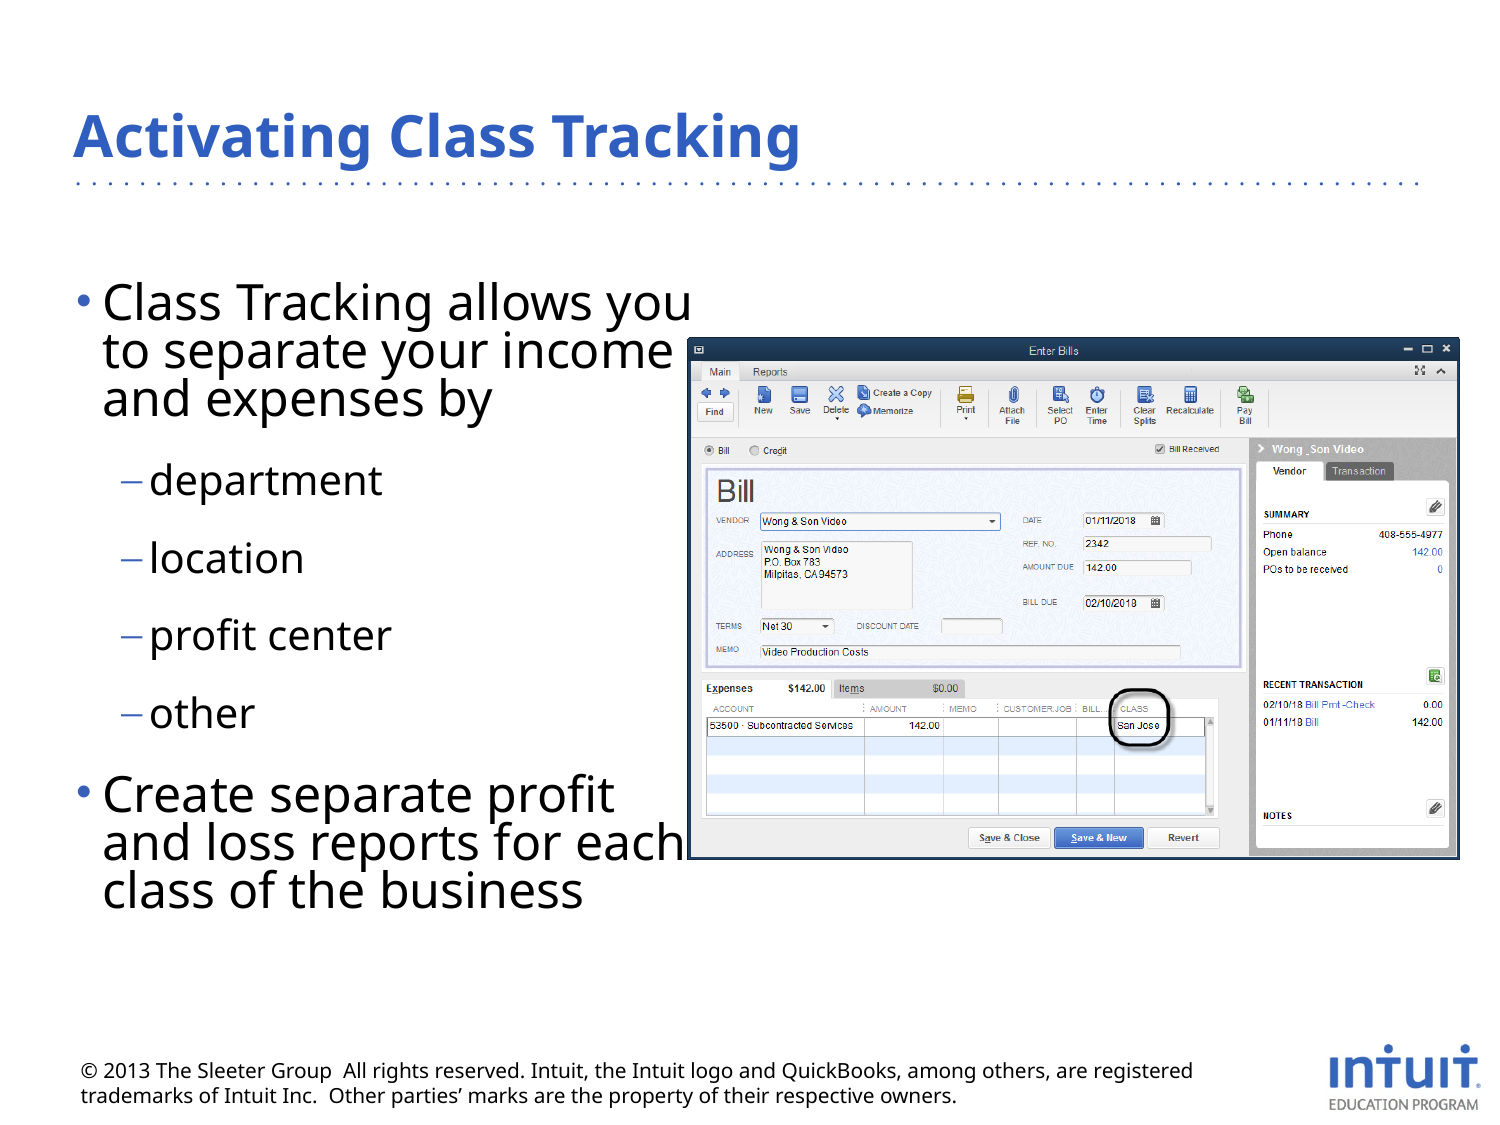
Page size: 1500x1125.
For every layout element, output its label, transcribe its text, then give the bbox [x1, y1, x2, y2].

picture [687, 337, 1460, 860]
picture [1325, 1039, 1485, 1116]
list Class Tracking allows you to separate your income and expenses by department location profit center other Create separate profit and loss reports for each class of the business [75, 275, 700, 1018]
title Activating Class Tracking [73, 62, 1424, 169]
